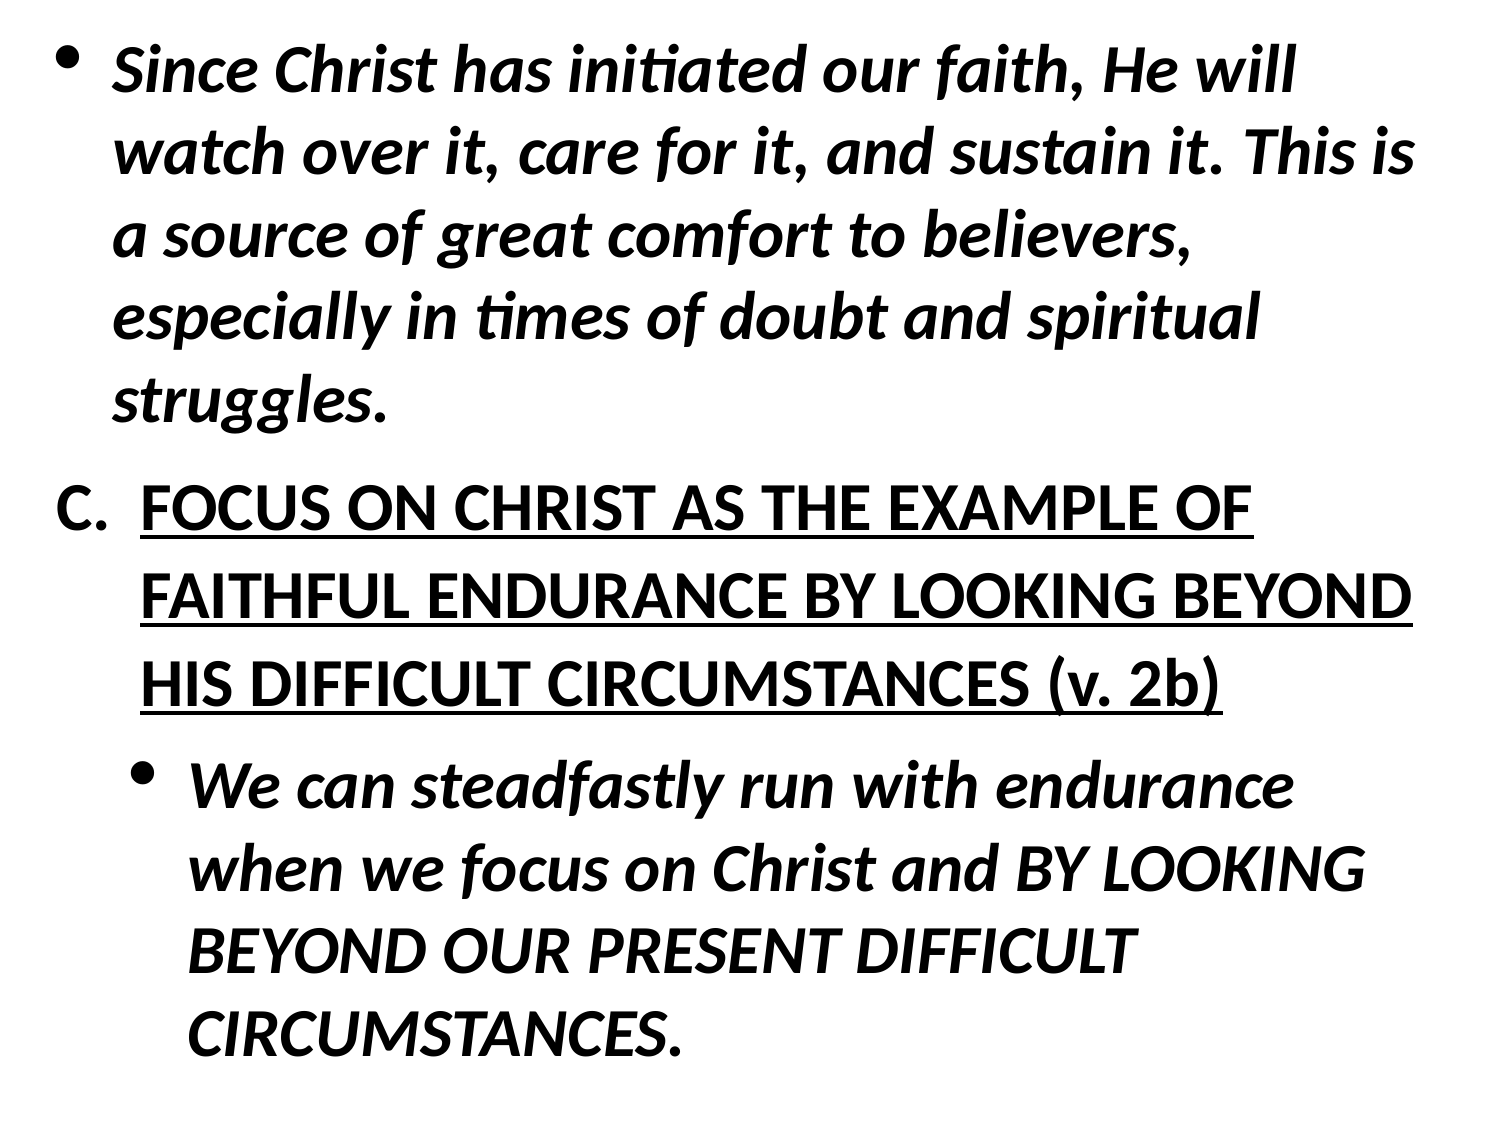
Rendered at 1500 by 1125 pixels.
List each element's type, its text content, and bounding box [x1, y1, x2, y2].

text_box Since Christ has initiated our faith, He will watch over it, care for it, and sustain it. This is a source of great comfort to believers, especially in times of doubt and spiritual struggles. FOCUS ON CHRIST AS THE EXAMPLE OF FAITHFUL ENDURANCE BY LOOKING BEYOND HIS DIFFICULT CIRCUMSTANCES (v. 2b) We can steadfastly run with endurance when we focus on Christ and BY LOOKING BEYOND OUR PRESENT DIFFICULT CIRCUMSTANCES. [41, 16, 1476, 1078]
